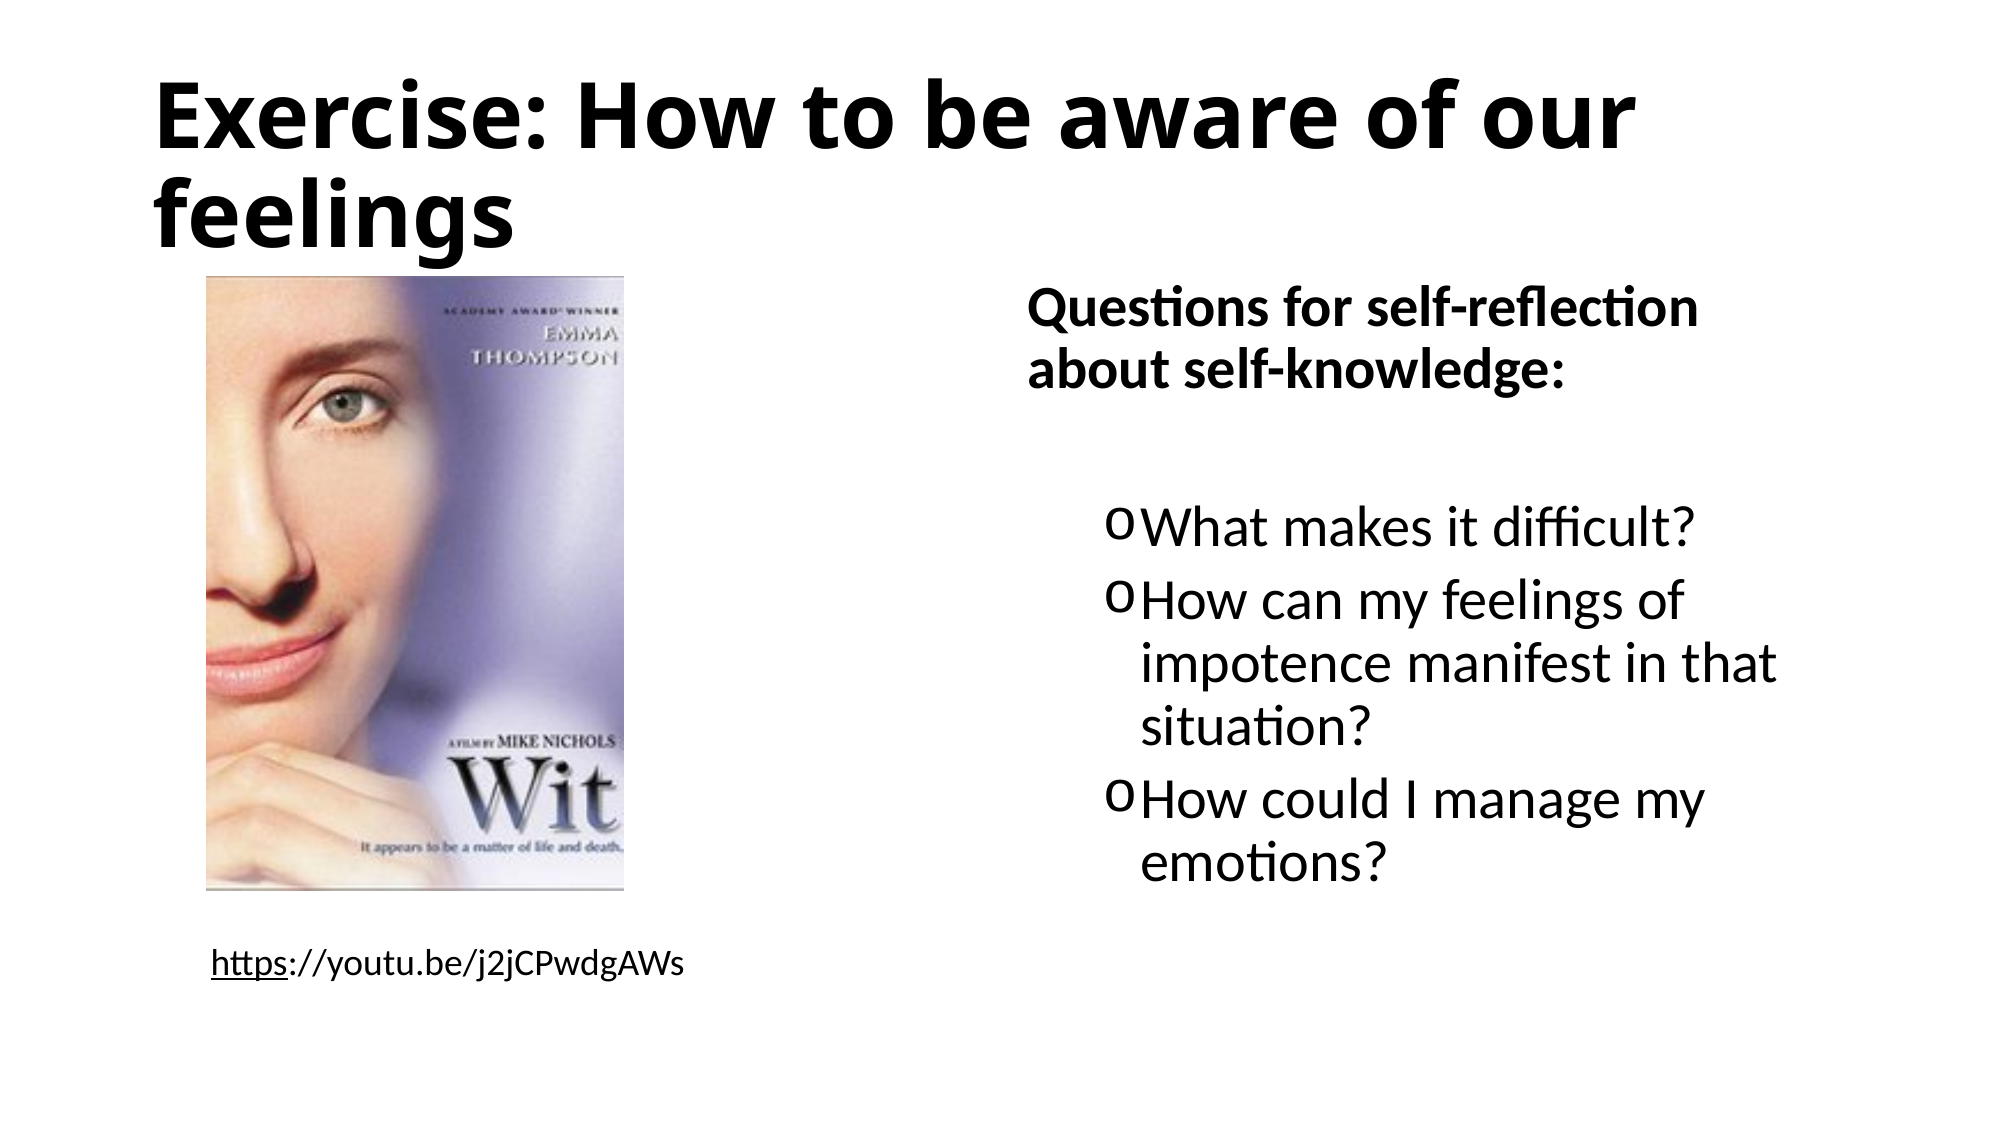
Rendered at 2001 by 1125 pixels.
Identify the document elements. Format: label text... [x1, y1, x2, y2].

text_box https://youtu.be/j2jCPwdgAWs [195, 930, 700, 1035]
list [206, 276, 624, 891]
list Questions for self-reflection about self-knowledge: What makes it difficult? How can my feelings of impotence manifest in that situation? How could I manage my emotions? [1012, 268, 1863, 983]
title Exercise: How to be aware of our feelings [137, 59, 1863, 278]
